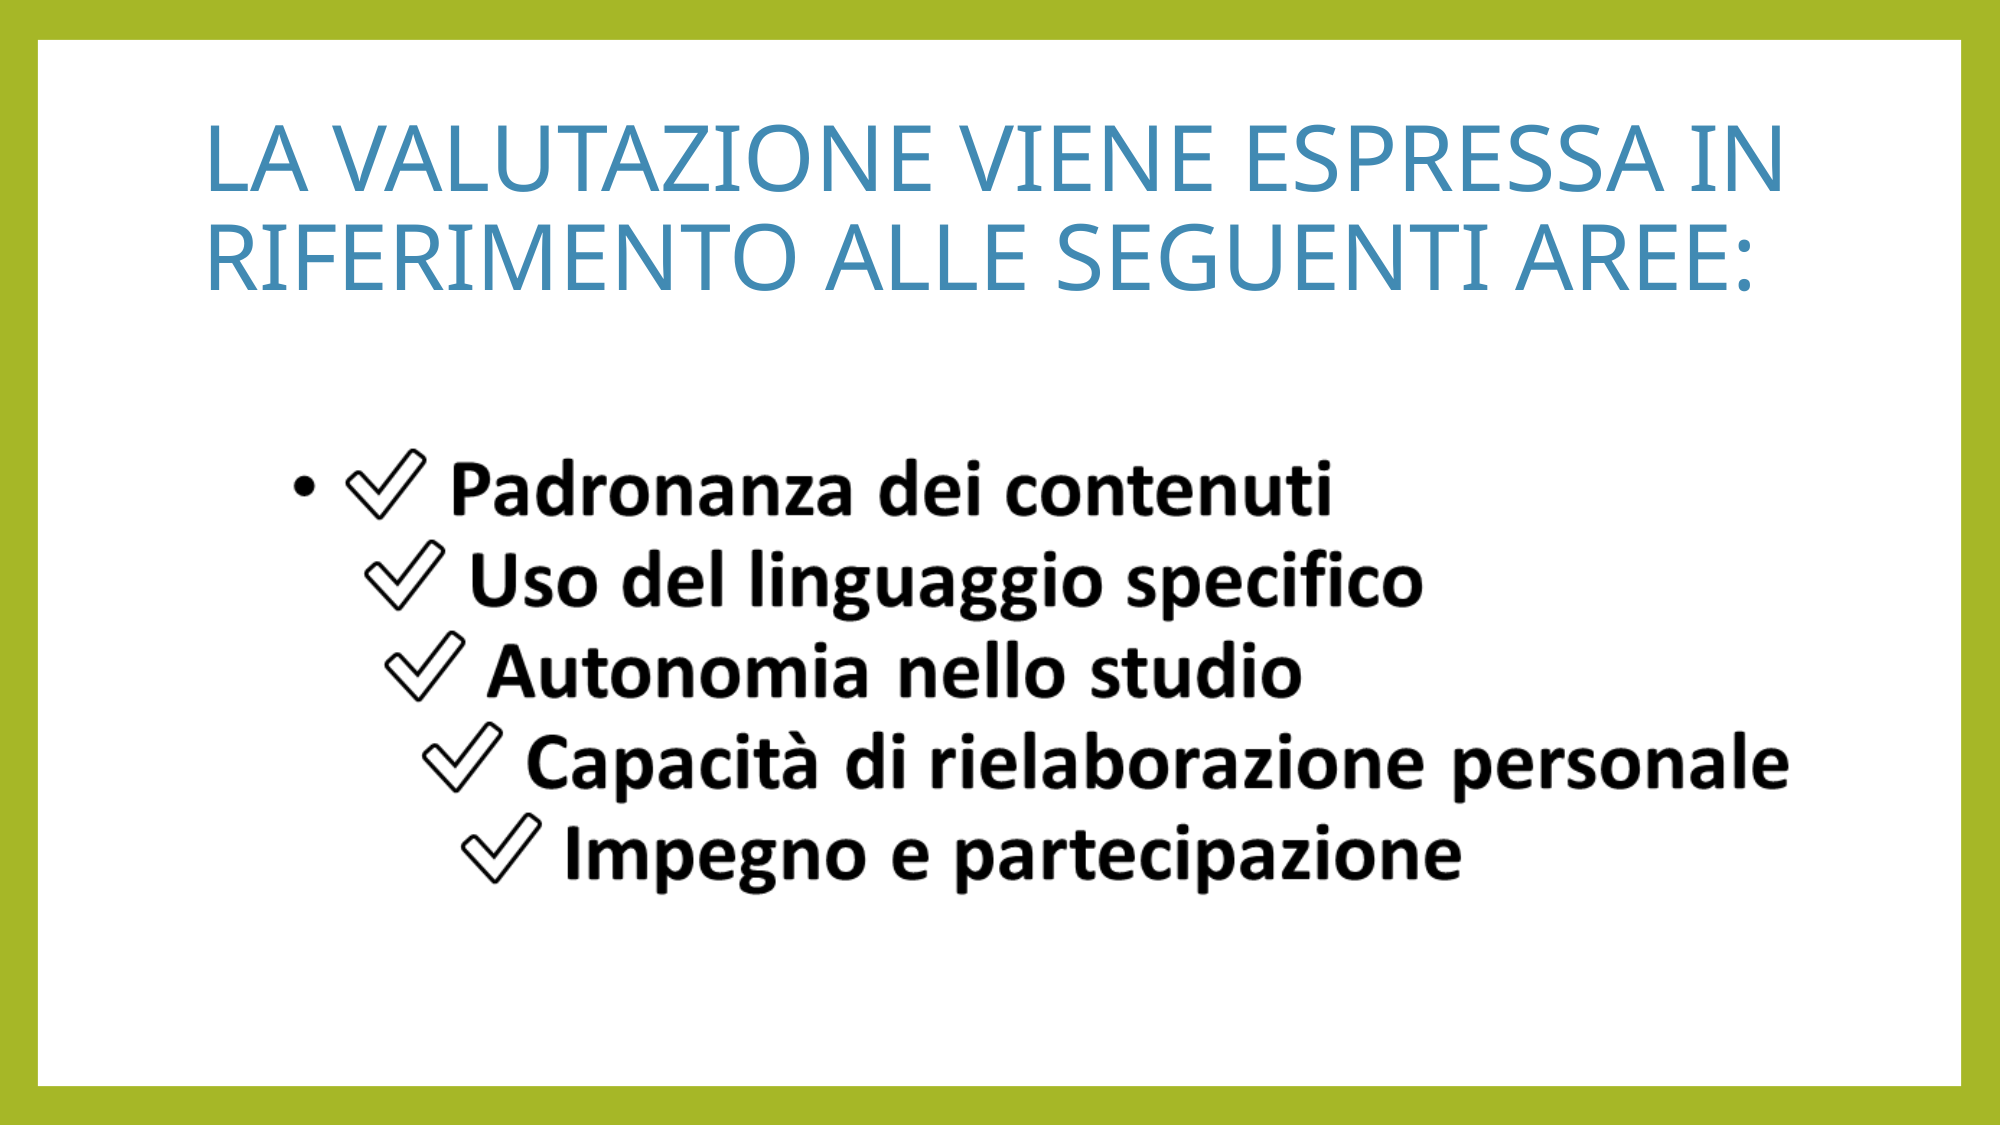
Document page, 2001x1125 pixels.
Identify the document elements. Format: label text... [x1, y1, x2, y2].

picture [242, 407, 1842, 954]
title LA VALUTAZIONE VIENE ESPRESSA IN RIFERIMENTO ALLE SEGUENTI AREE: [187, 99, 1808, 323]
